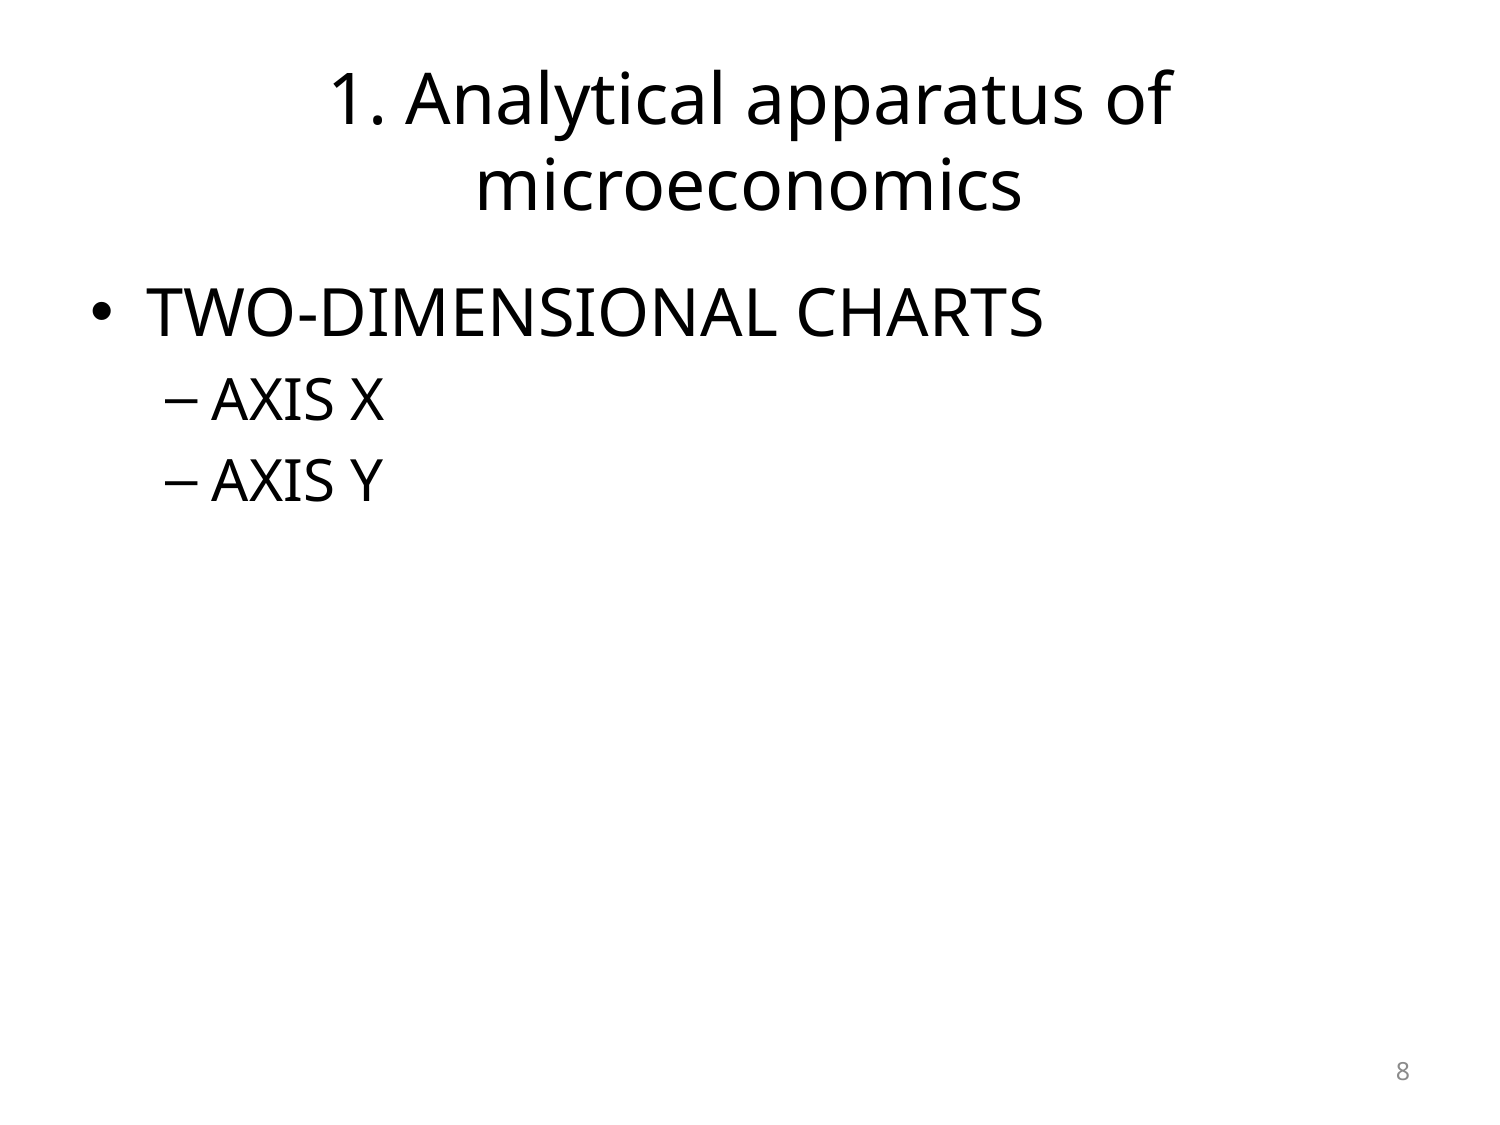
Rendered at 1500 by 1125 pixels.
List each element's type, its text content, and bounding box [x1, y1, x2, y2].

slide_number 8 [1074, 1042, 1425, 1103]
list TWO-DIMENSIONAL CHARTS AXIS X AXIS Y [75, 262, 1425, 1005]
title 1. Analytical apparatus of microeconomics [75, 45, 1425, 233]
